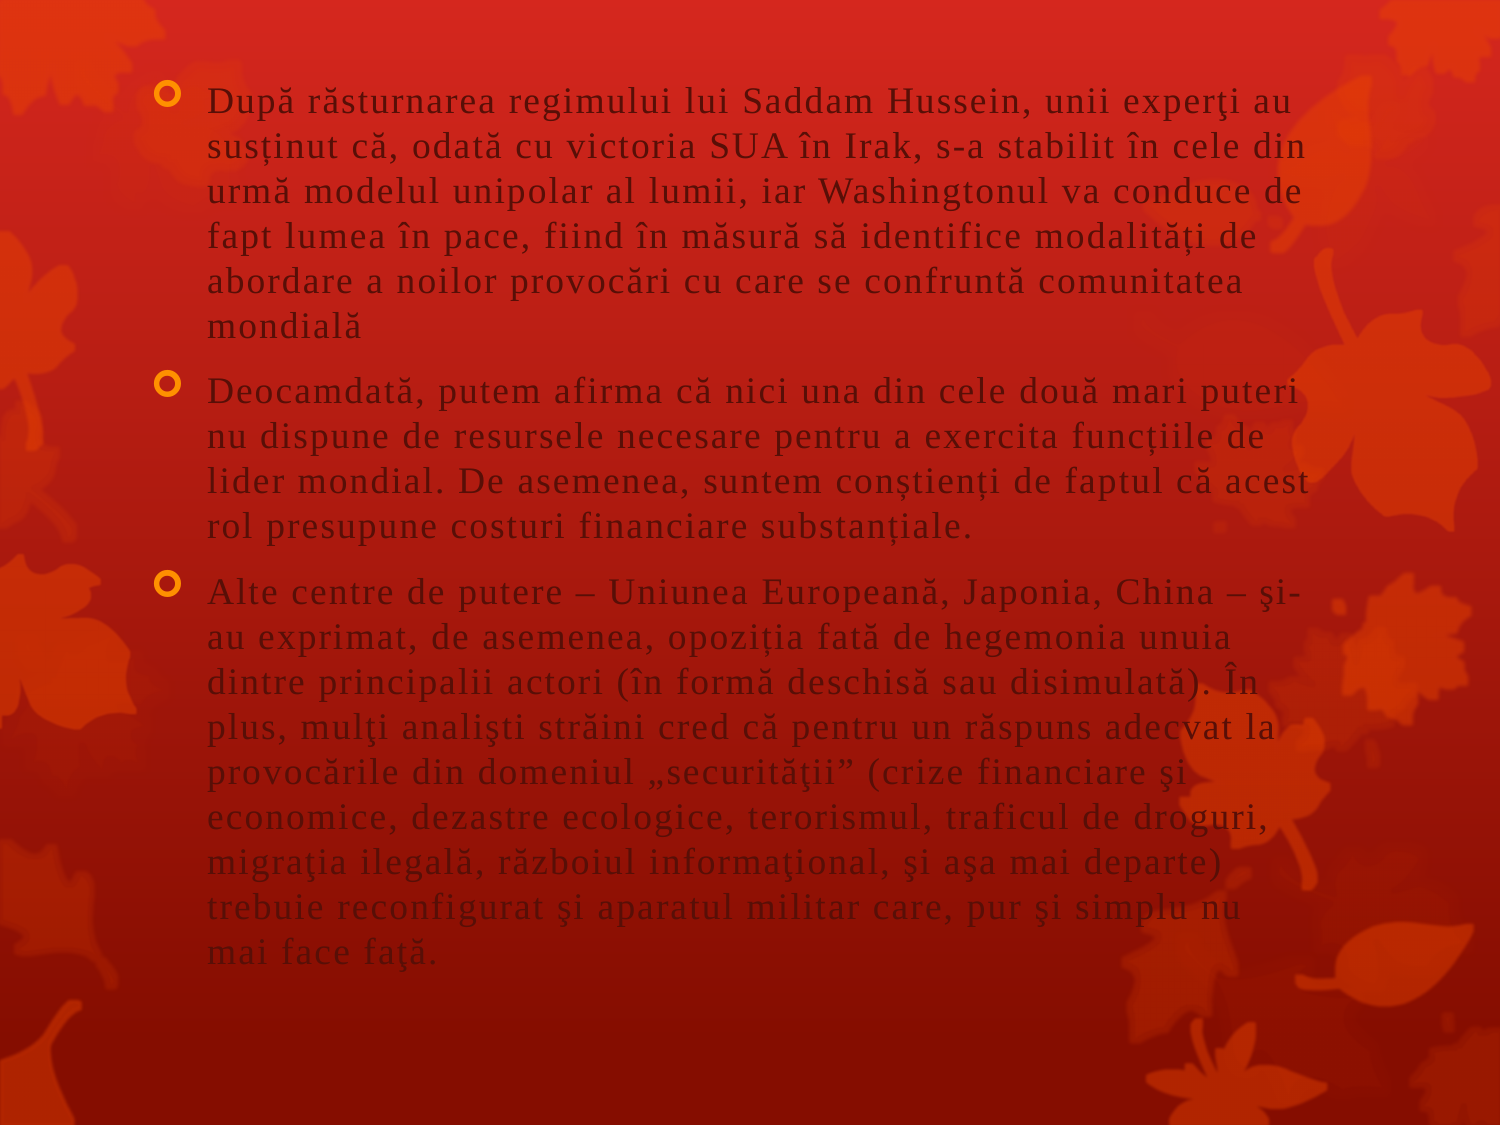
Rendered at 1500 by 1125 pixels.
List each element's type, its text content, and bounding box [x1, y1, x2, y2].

list După răsturnarea regimului lui Saddam Hussein, unii experţi au susținut că, odată cu victoria SUA în Irak, s-a stabilit în cele din urmă modelul unipolar al lumii, iar Washingtonul va conduce de fapt lumea în pace, fiind în măsură să identifice modalități de abordare a noilor provocări cu care se confruntă comunitatea mondială Deocamdată, putem afirma că nici una din cele două mari puteri nu dispune de resursele necesare pentru a exercita funcțiile de lider mondial. De asemenea, suntem conștienți de faptul că acest rol presupune costuri financiare substanțiale. Alte centre de putere – Uniunea Europeană, Japonia, China – şi-au exprimat, de asemenea, opoziția fată de hegemonia unuia dintre principalii actori (în formă deschisă sau disimulată). În plus, mulţi analişti străini cred că pentru un răspuns adecvat la provocările din domeniul „securităţii” (crize financiare şi economice, dezastre ecologice, terorismul, traficul de droguri, migraţia ilegală, războiul informaţional, şi aşa mai departe) trebuie reconfigurat şi aparatul militar care, pur şi simplu nu mai face faţă. [135, 30, 1334, 1083]
